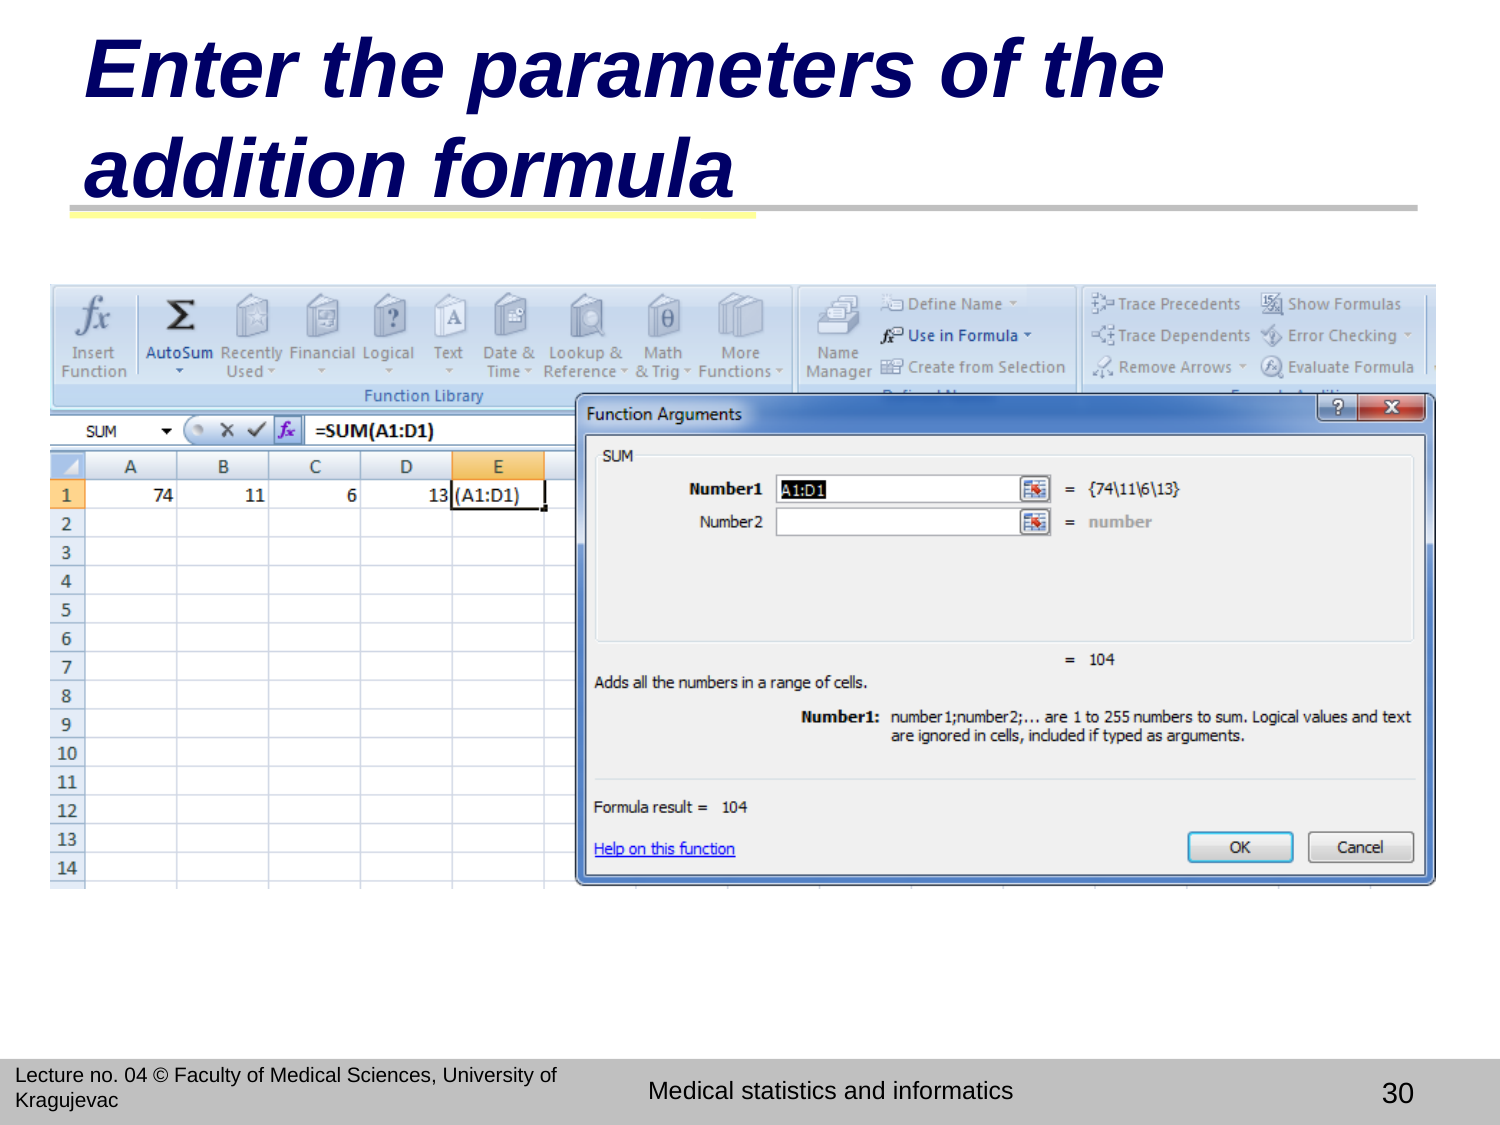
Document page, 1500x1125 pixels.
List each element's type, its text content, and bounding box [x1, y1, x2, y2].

footer Medical statistics and informatics [512, 1066, 1151, 1125]
picture [50, 284, 1436, 889]
title Enter the parameters of the addition formula [69, 19, 1426, 208]
slide_number 30 [1166, 1066, 1430, 1125]
slide_number Lecture no. 04 © Faculty of Medical Sciences, University of Kragujevac [0, 1053, 619, 1108]
